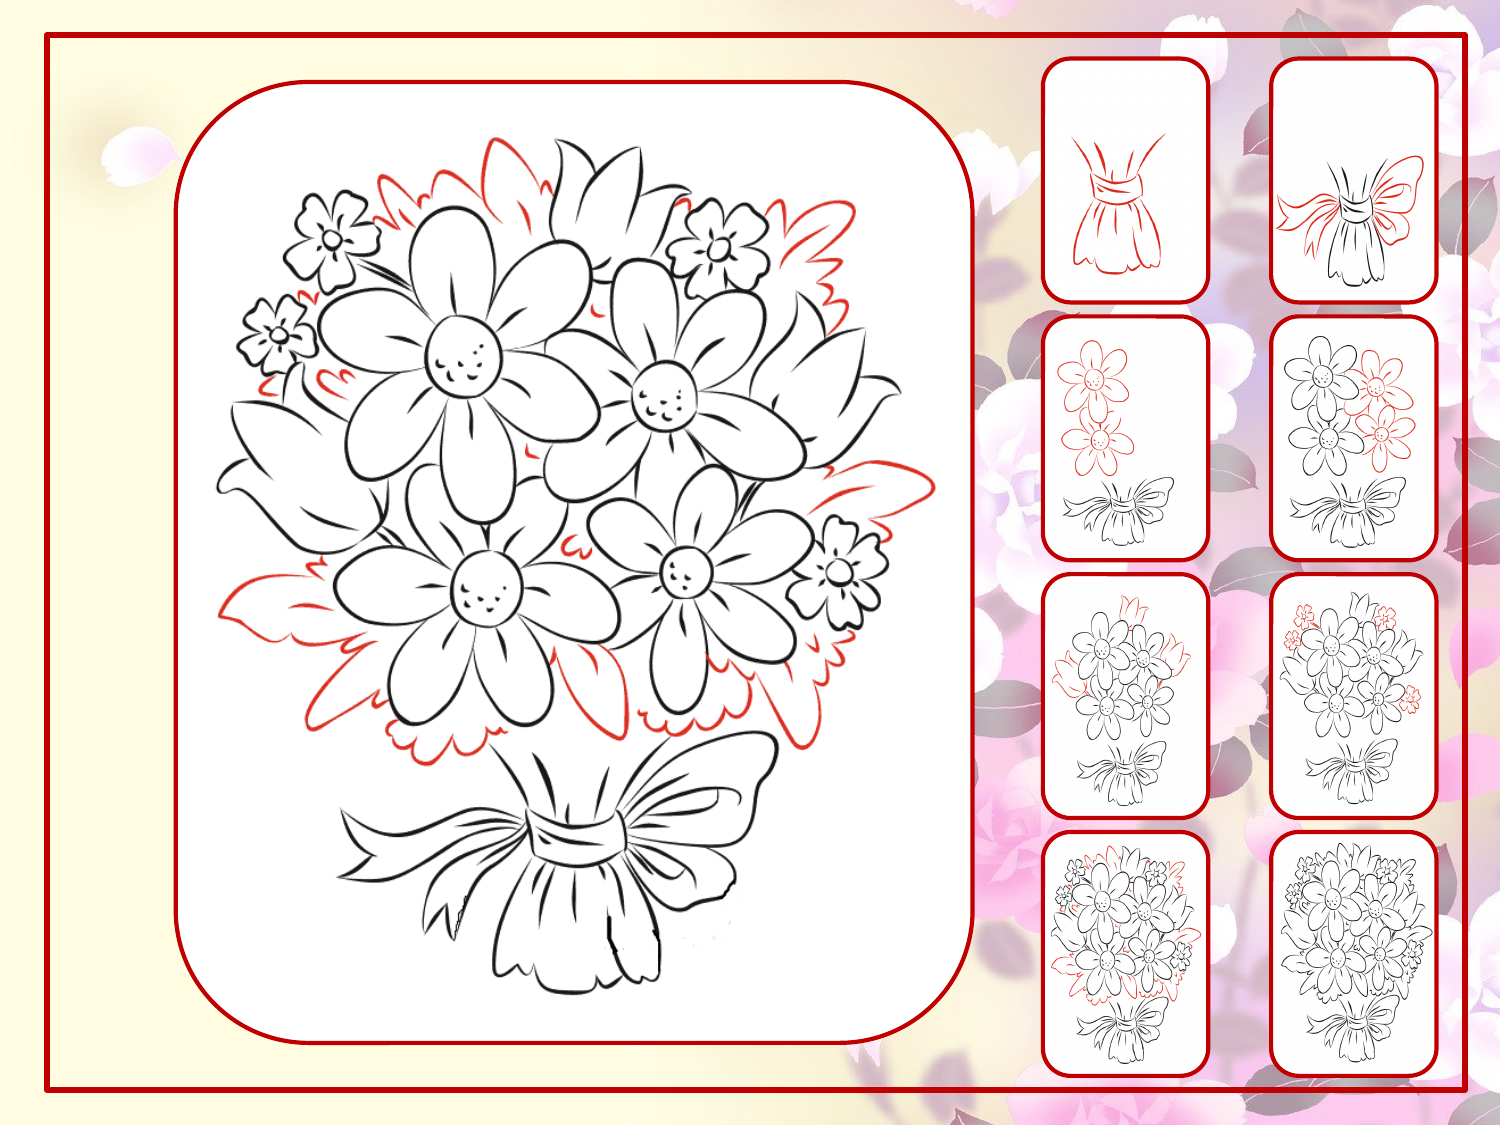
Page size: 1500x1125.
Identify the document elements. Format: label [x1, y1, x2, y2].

text_box [1040, 829, 1211, 1078]
text_box [1040, 56, 1211, 305]
text_box [1269, 56, 1439, 305]
text_box [1269, 829, 1439, 1078]
text_box [1269, 572, 1439, 821]
text_box [1269, 314, 1439, 563]
text_box [1040, 572, 1211, 821]
text_box [1040, 314, 1211, 563]
text_box [45, 33, 1467, 1092]
text_box [173, 79, 975, 1046]
